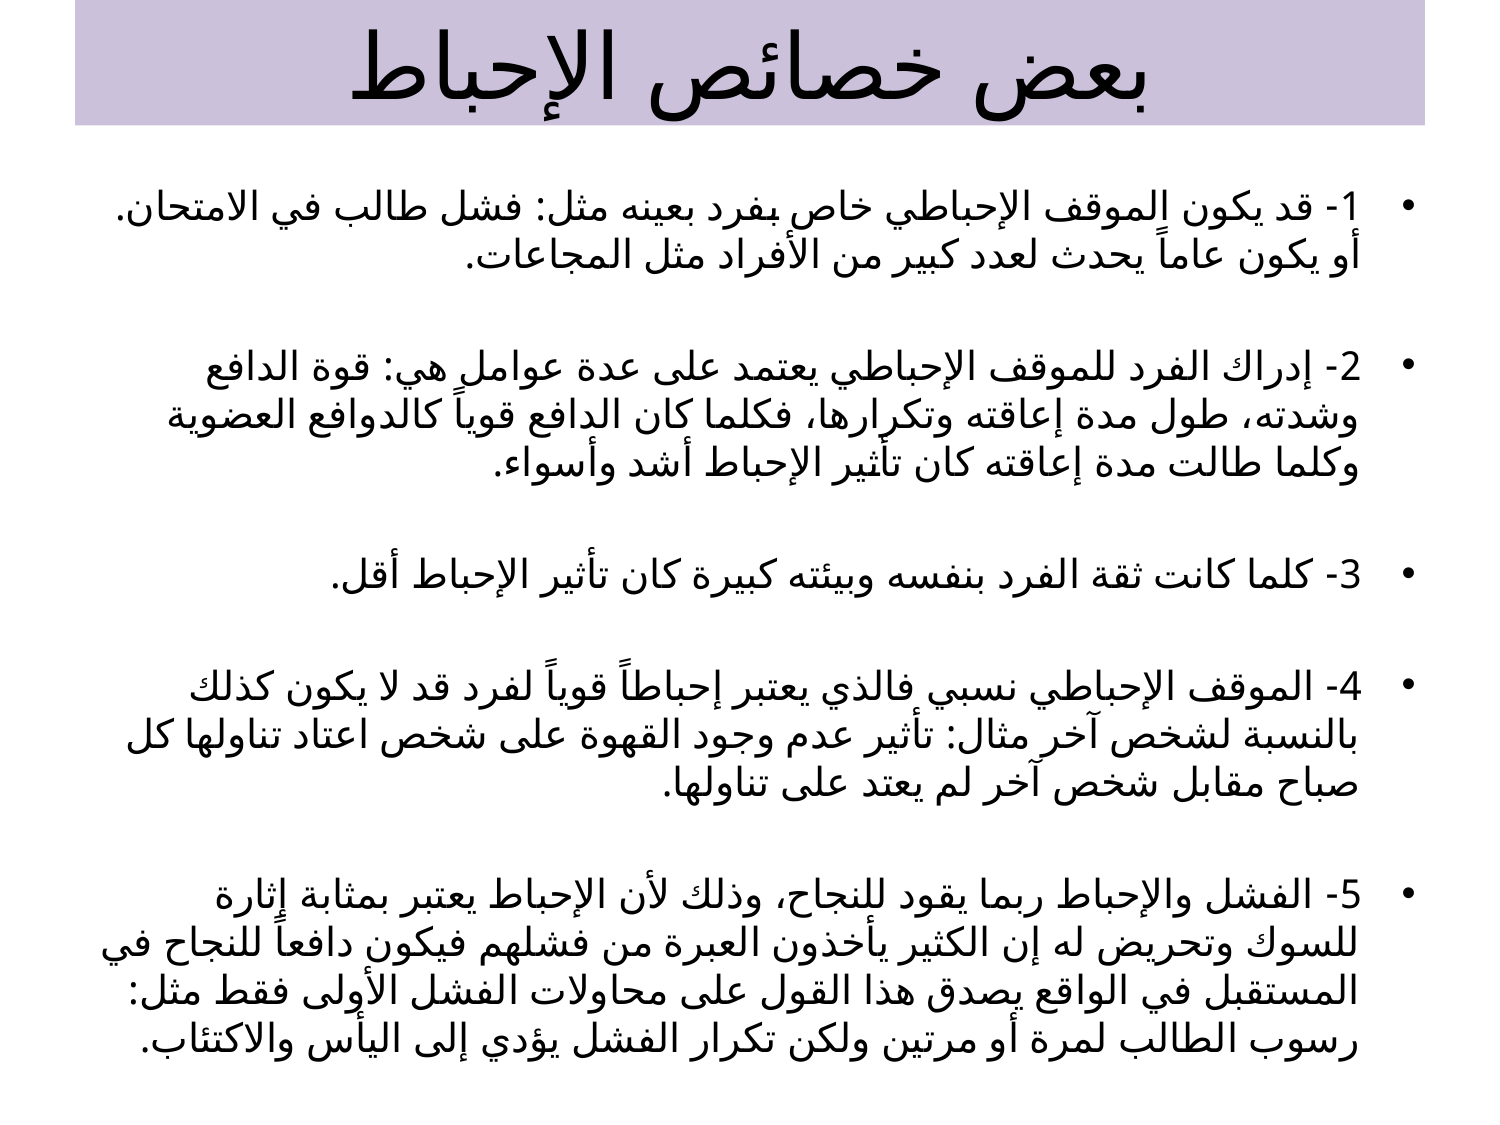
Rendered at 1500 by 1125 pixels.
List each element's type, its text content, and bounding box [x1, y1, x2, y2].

list 1- قد يكون الموقف الإحباطي خاص بفرد بعينه مثل: فشل طالب في الامتحان. أو يكون عاماً يحدث لعدد كبير من الأفراد مثل المجاعات. 2- إدراك الفرد للموقف الإحباطي يعتمد على عدة عوامل هي: قوة الدافع وشدته، طول مدة إعاقته وتكرارها، فكلما كان الدافع قوياً كالدوافع العضوية وكلما طالت مدة إعاقته كان تأثير الإحباط أشد وأسواء. 3- كلما كانت ثقة الفرد بنفسه وبيئته كبيرة كان تأثير الإحباط أقل. 4- الموقف الإحباطي نسبي فالذي يعتبر إحباطاً قوياً لفرد قد لا يكون كذلك بالنسبة لشخص آخر مثال: تأثير عدم وجود القهوة على شخص اعتاد تناولها كل صباح مقابل شخص آخر لم يعتد على تناولها. 5- الفشل والإحباط ربما يقود للنجاح، وذلك لأن الإحباط يعتبر بمثابة إثارة للسوك وتحريض له إن الكثير يأخذون العبرة من فشلهم فيكون دافعاً للنجاح في المستقبل في الواقع يصدق هذا القول على محاولات الفشل الأولى فقط مثل: رسوب الطالب لمرة أو مرتين ولكن تكرار الفشل يؤدي إلى اليأس والاكتئاب. [75, 172, 1425, 1125]
title بعض خصائص الإحباط [75, 0, 1425, 126]
